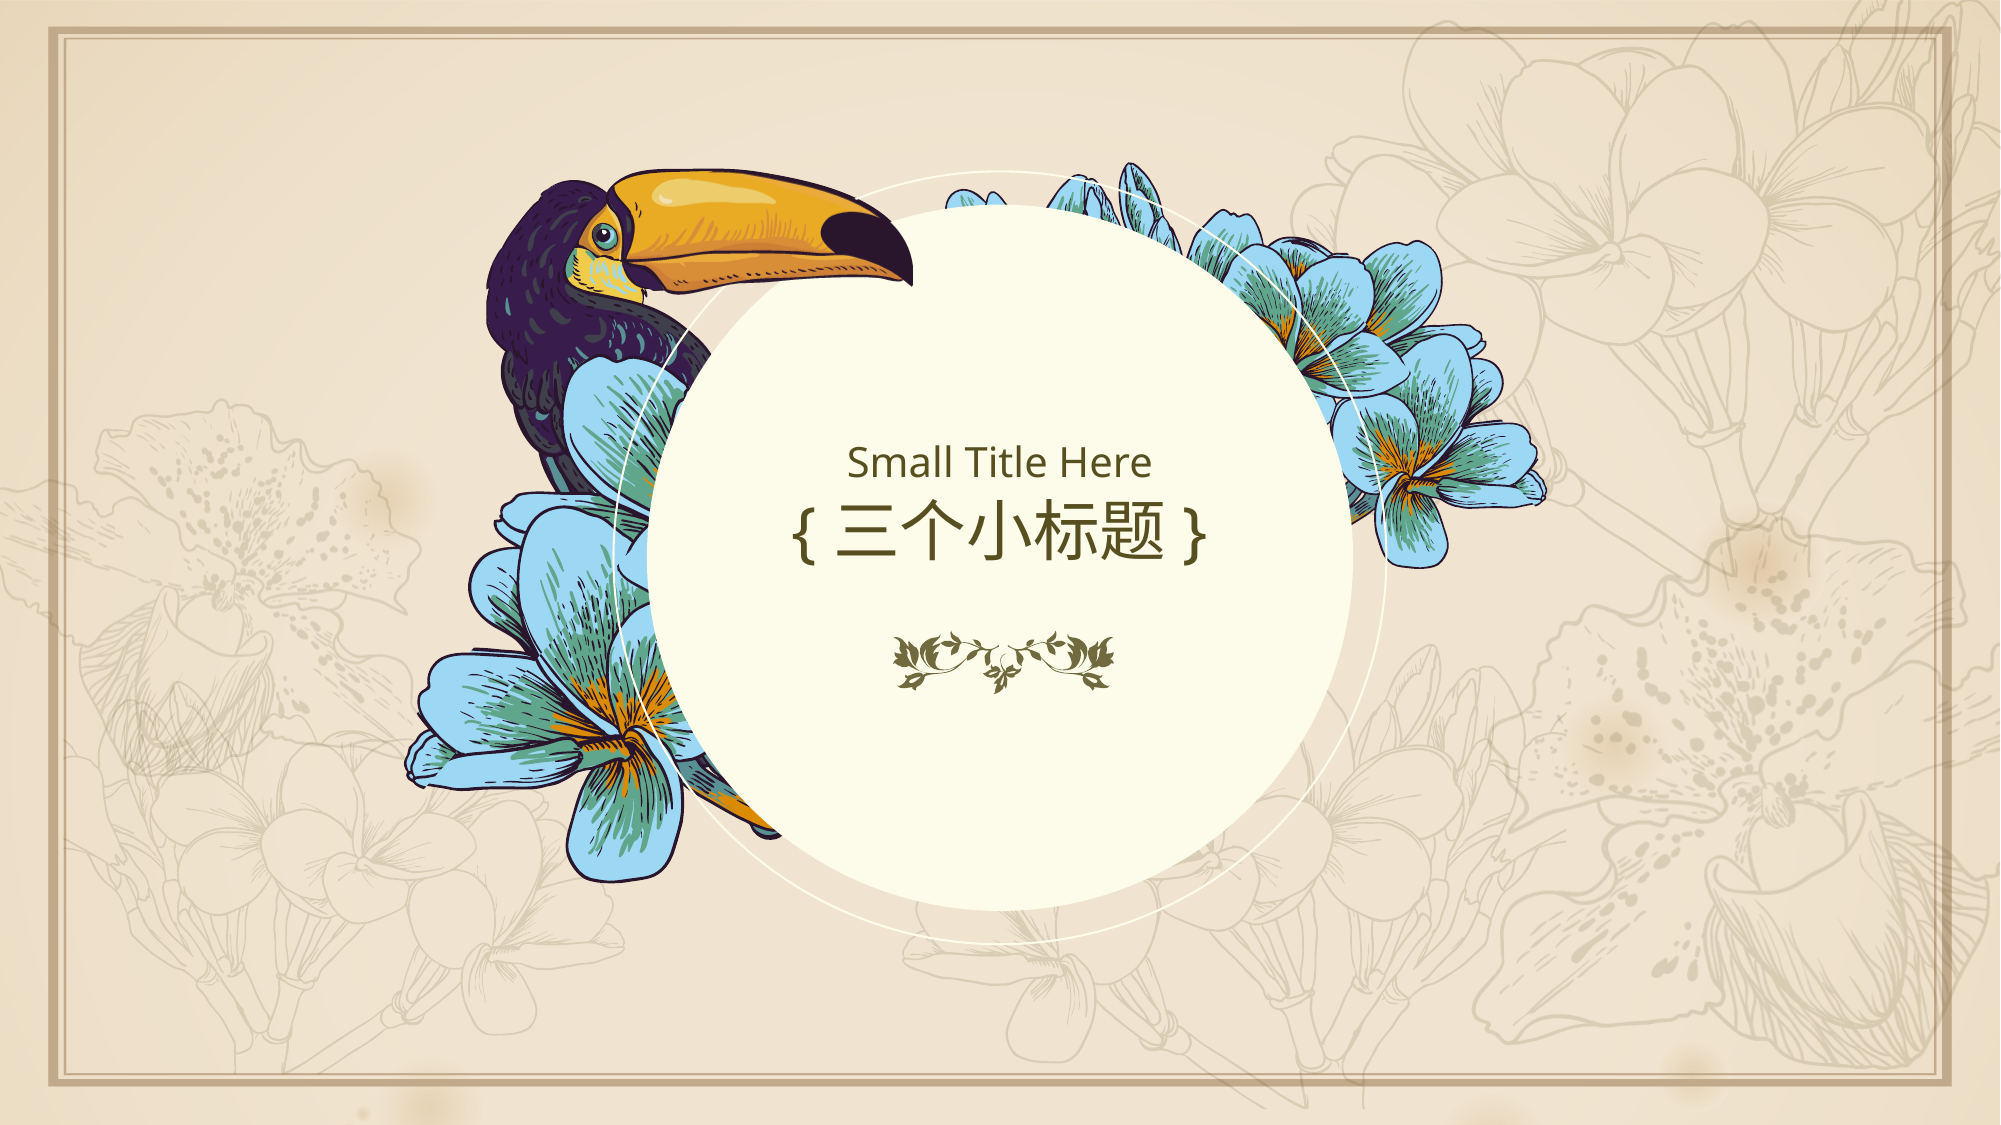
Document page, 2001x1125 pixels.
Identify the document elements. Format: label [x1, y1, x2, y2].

text_box [892, 630, 1116, 695]
text_box [613, 171, 1387, 945]
picture [0, 0, 2001, 1125]
